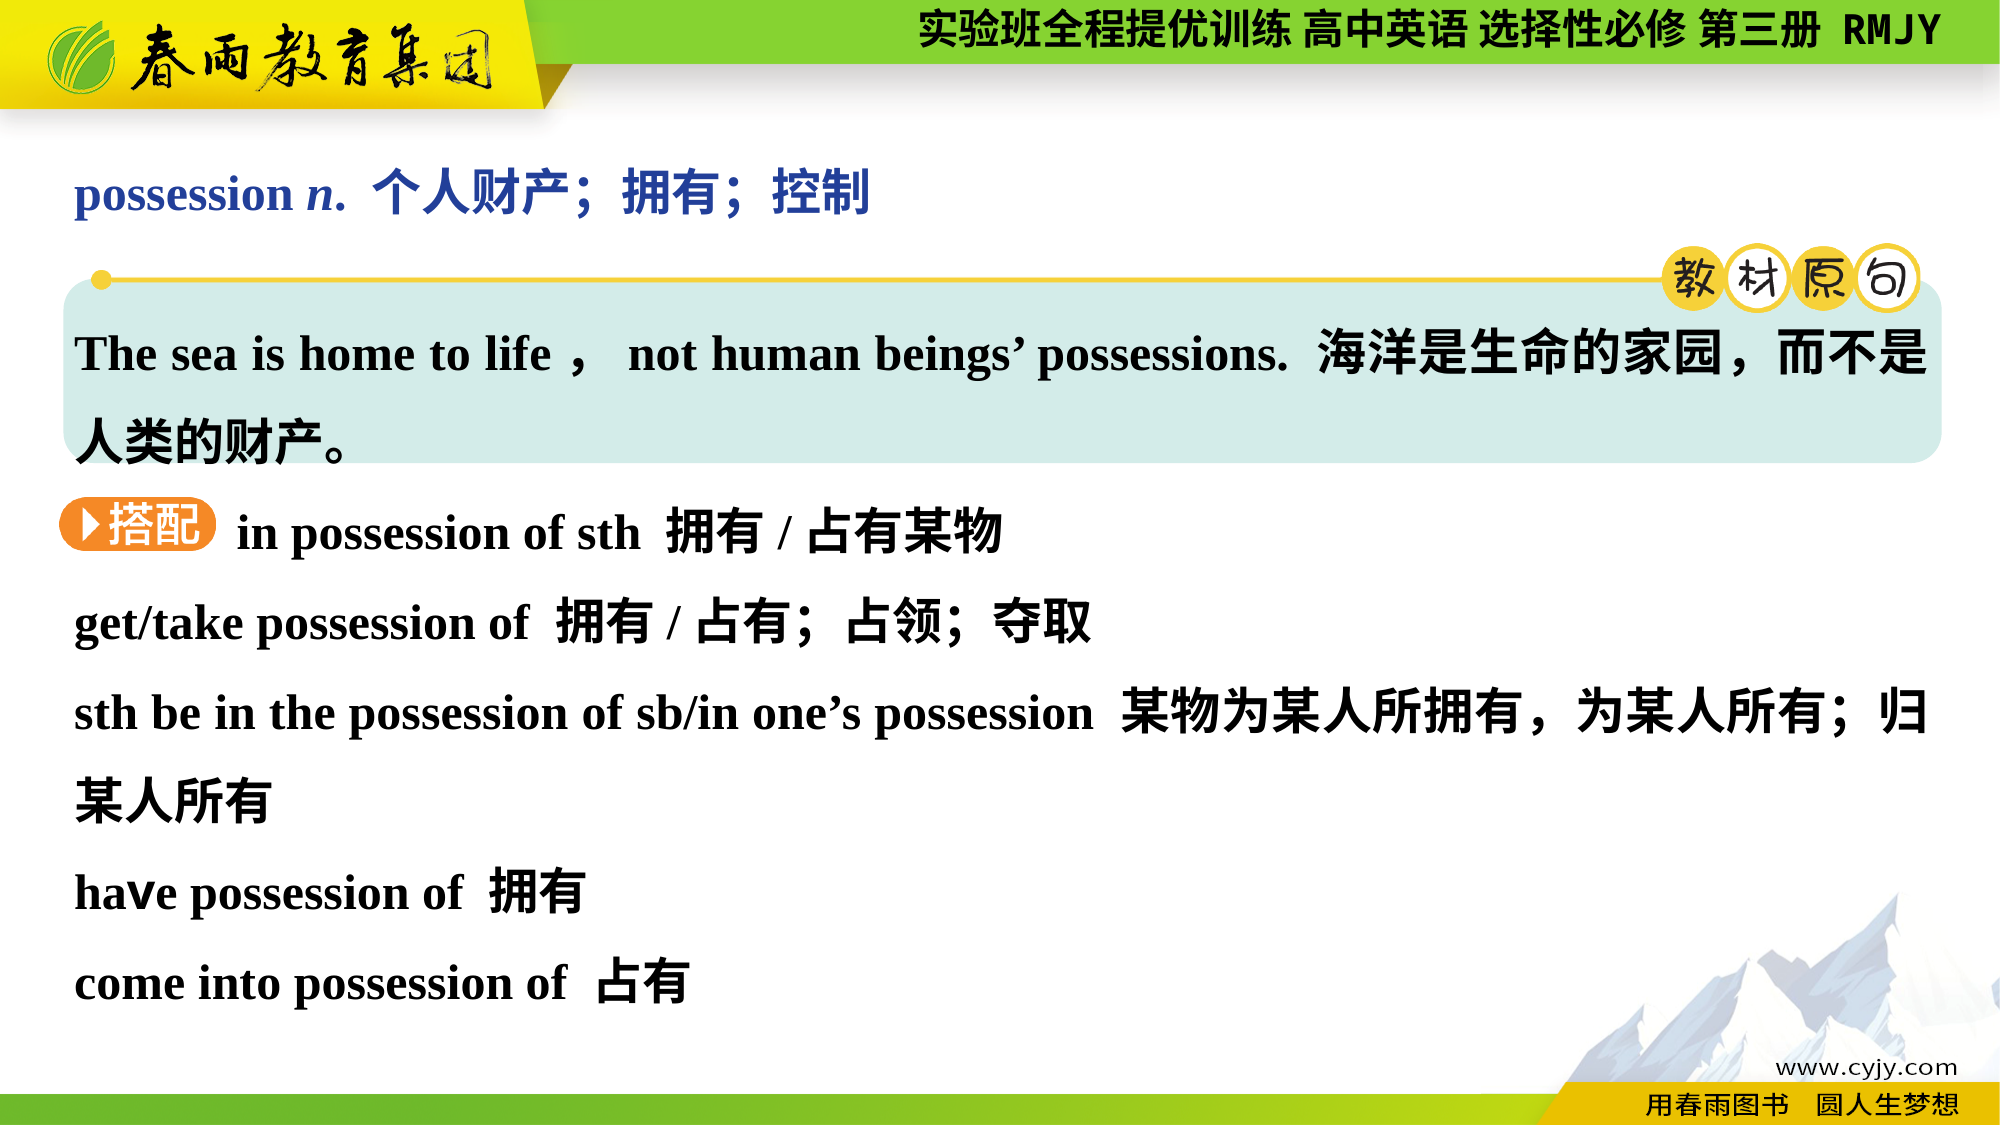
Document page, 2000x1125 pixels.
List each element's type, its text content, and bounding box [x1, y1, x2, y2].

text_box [90, 243, 1921, 342]
picture [0, 0, 2000, 1125]
list possession n. 个人财产；拥有；控制 [59, 122, 1944, 217]
text_box The sea is home to life，not human beings’ possessions. 海洋是生命的家园，而不是人类的财产。 [59, 282, 1944, 462]
text_box in possession of sth 拥有/占有某物 get/take possession of 拥有/占有；占领；夺取 sth be in the possession of sb/in one’s possession 某物为某人所拥有，为某人所有；归某人所有 have possession of 拥有 come into possession of 占有 [59, 462, 1944, 1018]
